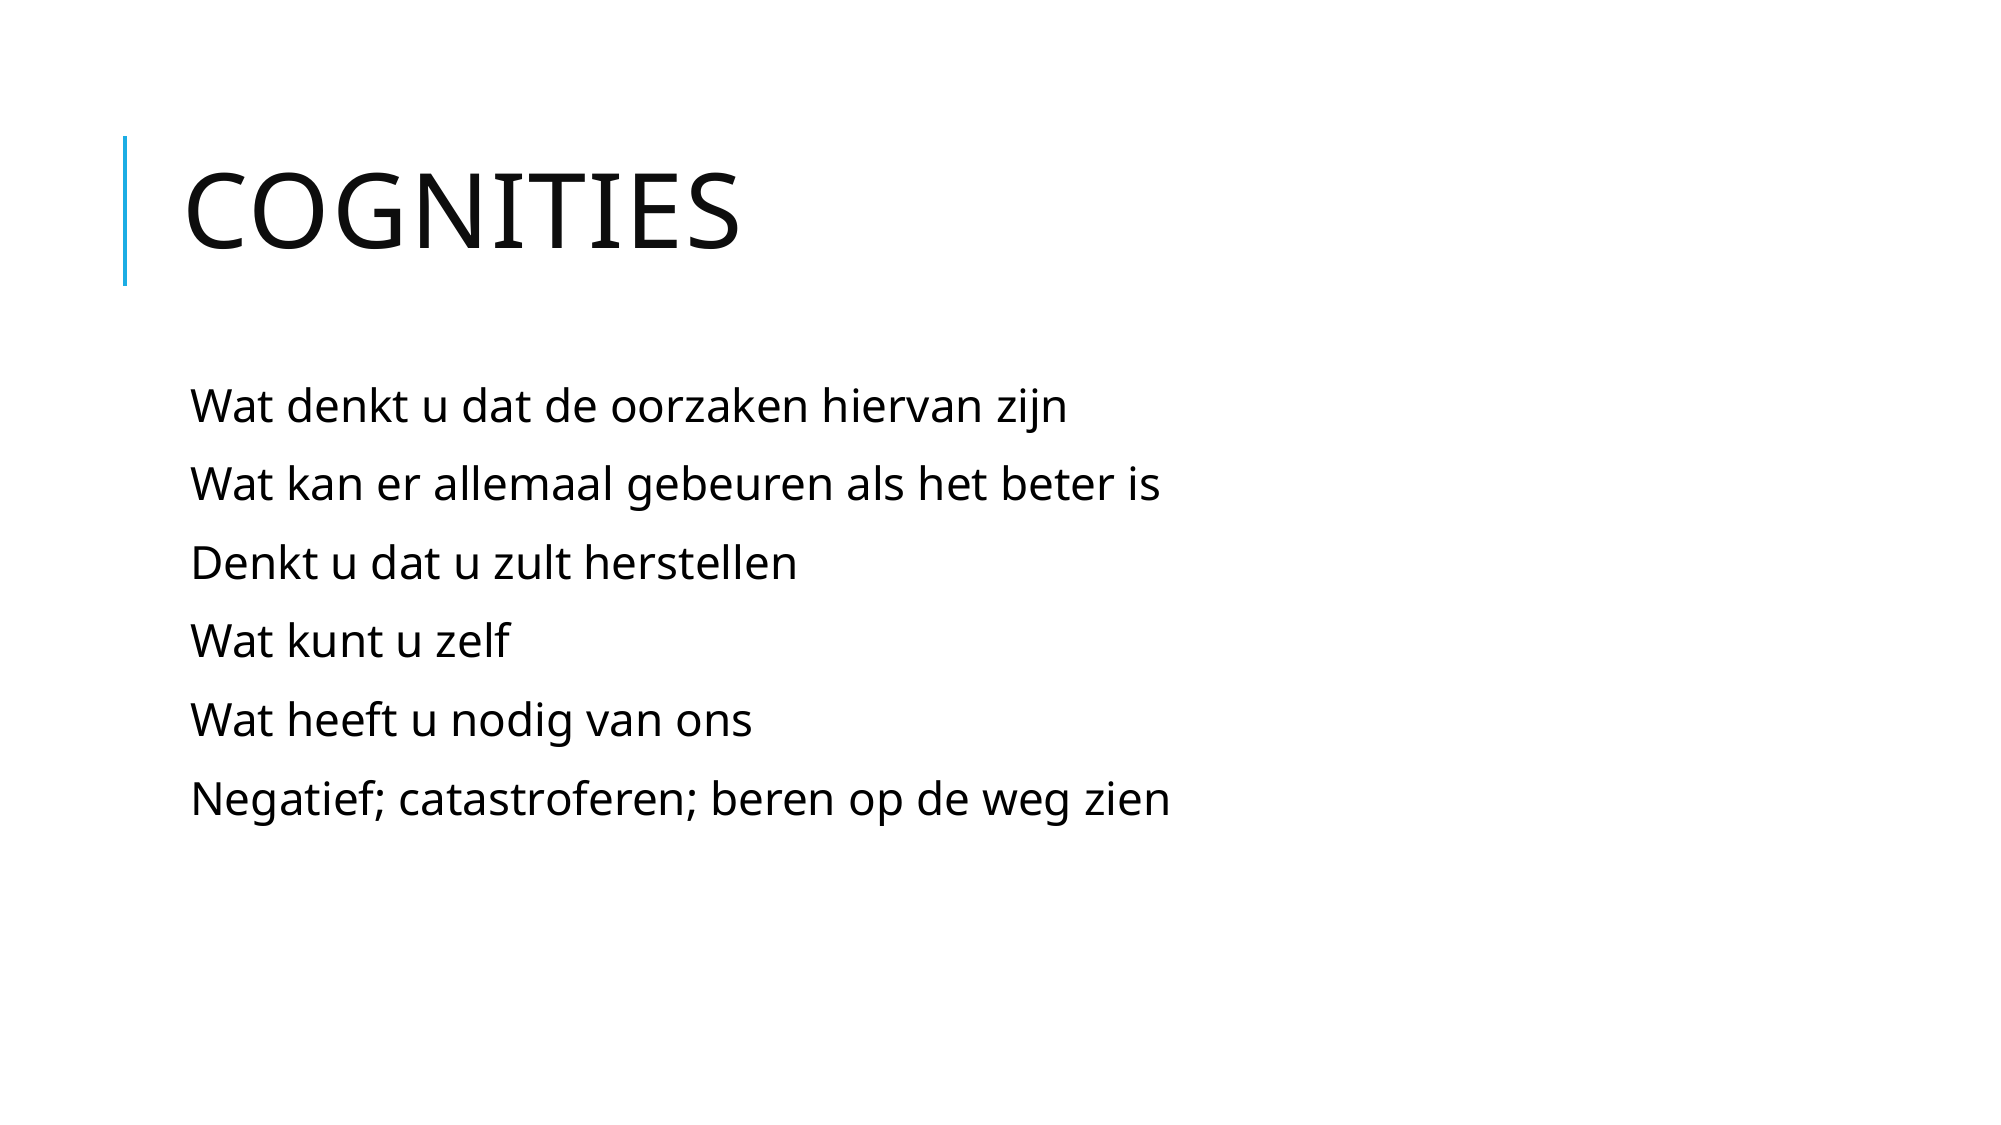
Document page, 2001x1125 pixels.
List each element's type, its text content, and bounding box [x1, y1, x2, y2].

title Cognities [168, 96, 1763, 342]
list Wat denkt u dat de oorzaken hiervan zijn Wat kan er allemaal gebeuren als het beter is Denkt u dat u zult herstellen Wat kunt u zelf Wat heeft u nodig van ons Negatief; catastroferen; beren op de weg zien [168, 375, 1763, 1035]
